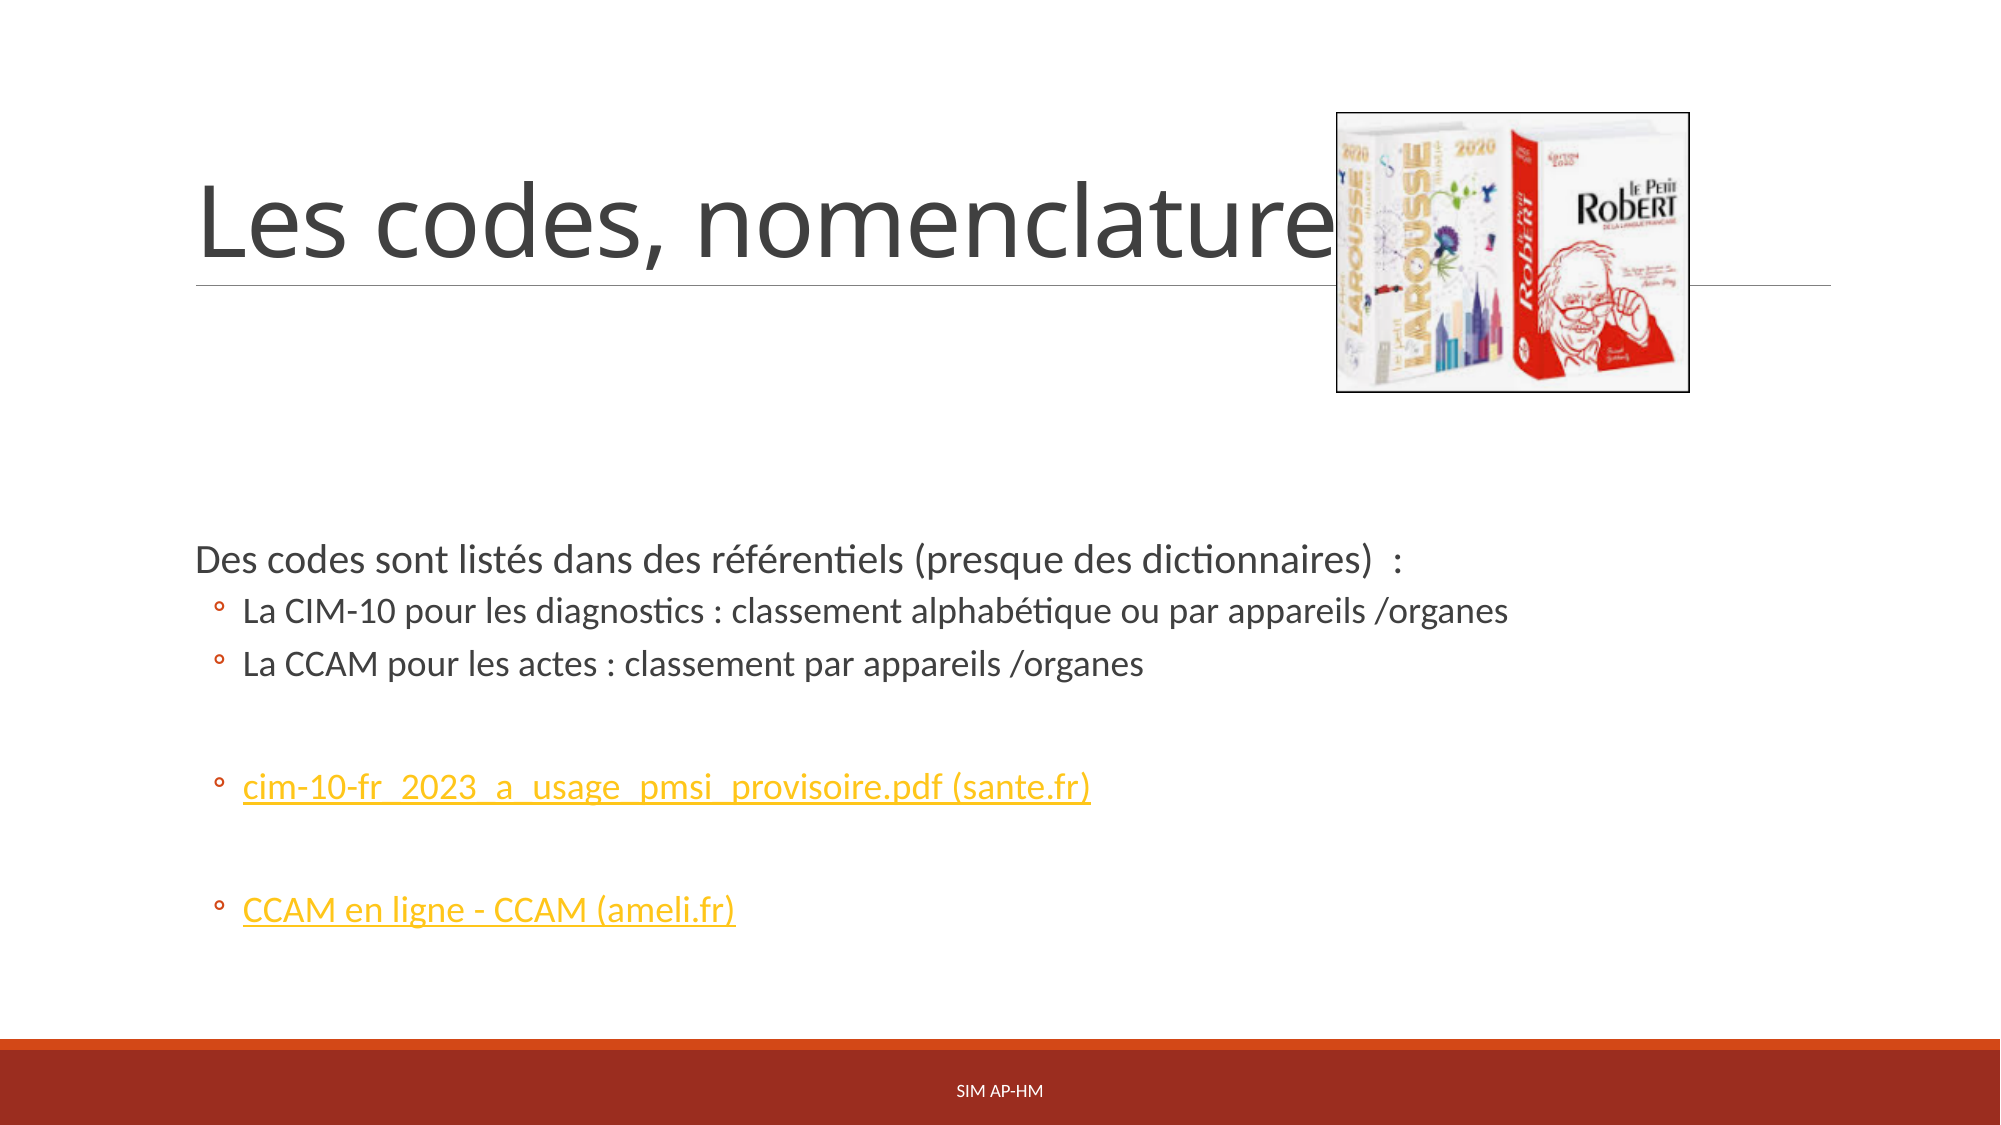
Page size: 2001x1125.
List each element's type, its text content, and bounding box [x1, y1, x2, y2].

picture [1336, 112, 1691, 394]
list Des codes sont listés dans des référentiels (presque des dictionnaires) : La CIM-10 pour les diagnostics : classement alphabétique ou par appareils /organes La CCAM pour les actes : classement par appareils /organes cim-10-fr_2023_a_usage_pmsi_provisoire.pdf (sante.fr) CCAM en ligne - CCAM (ameli.fr) [180, 302, 1830, 963]
title Les codes, nomenclatures [180, 47, 1830, 285]
footer SIM AP-HM [604, 1059, 1396, 1120]
